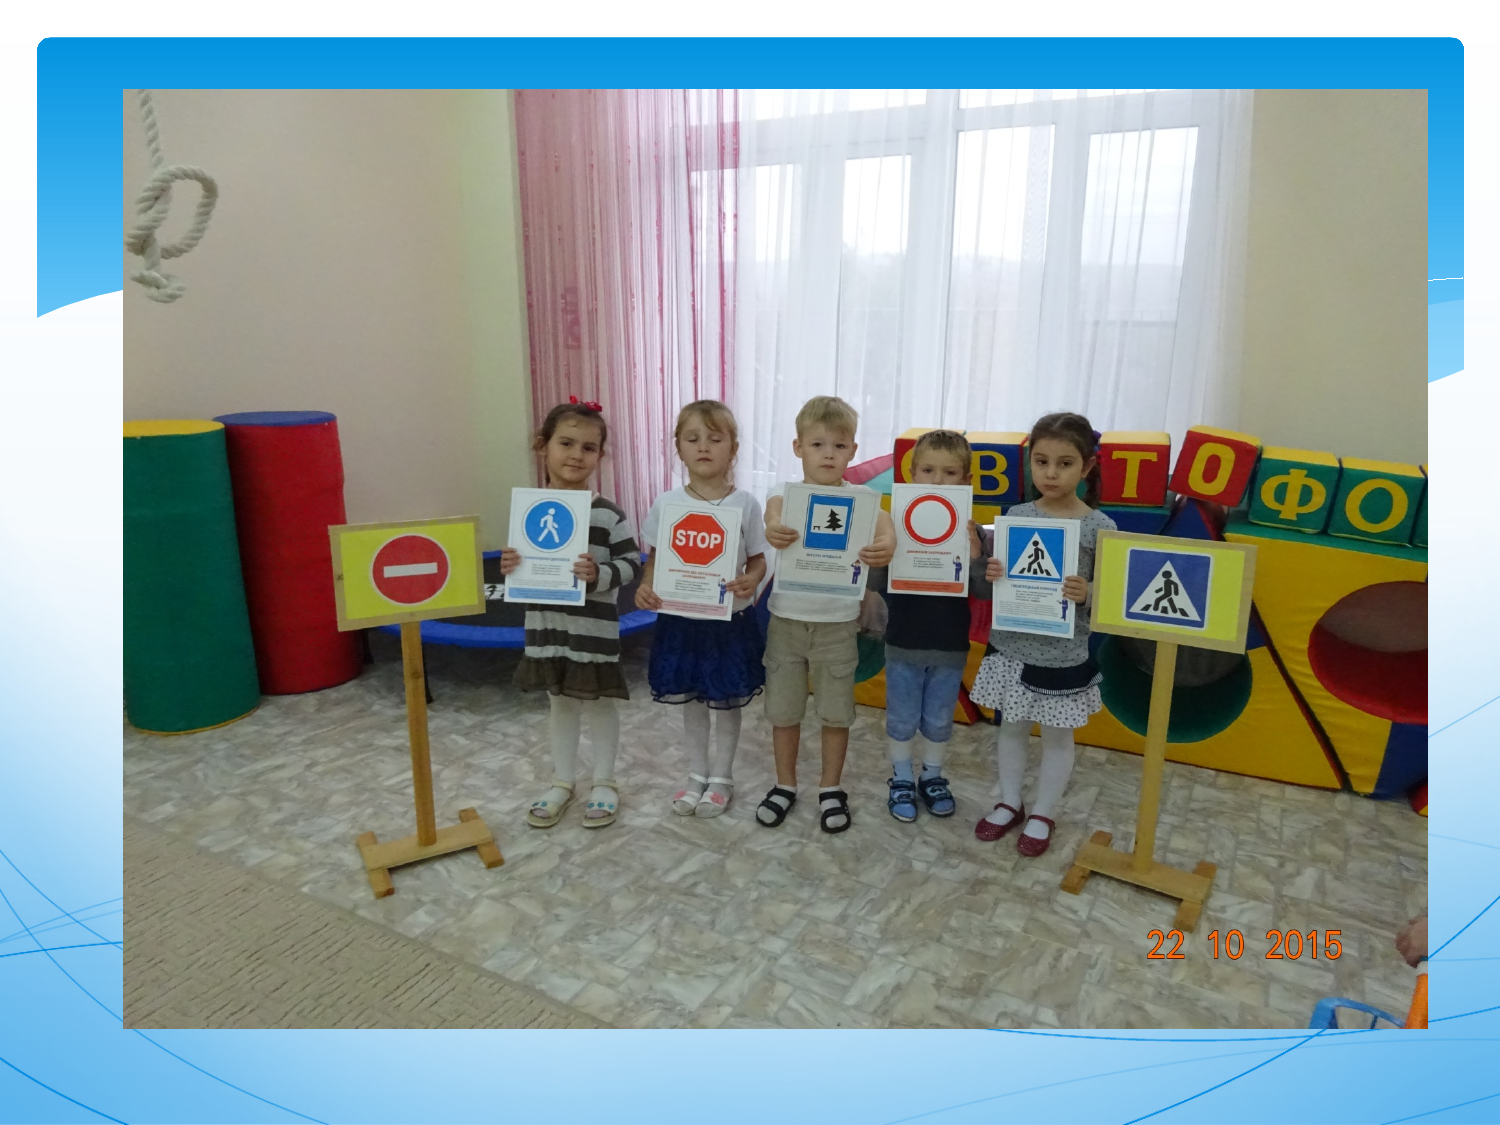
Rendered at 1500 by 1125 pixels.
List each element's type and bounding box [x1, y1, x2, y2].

list [123, 89, 1428, 1030]
